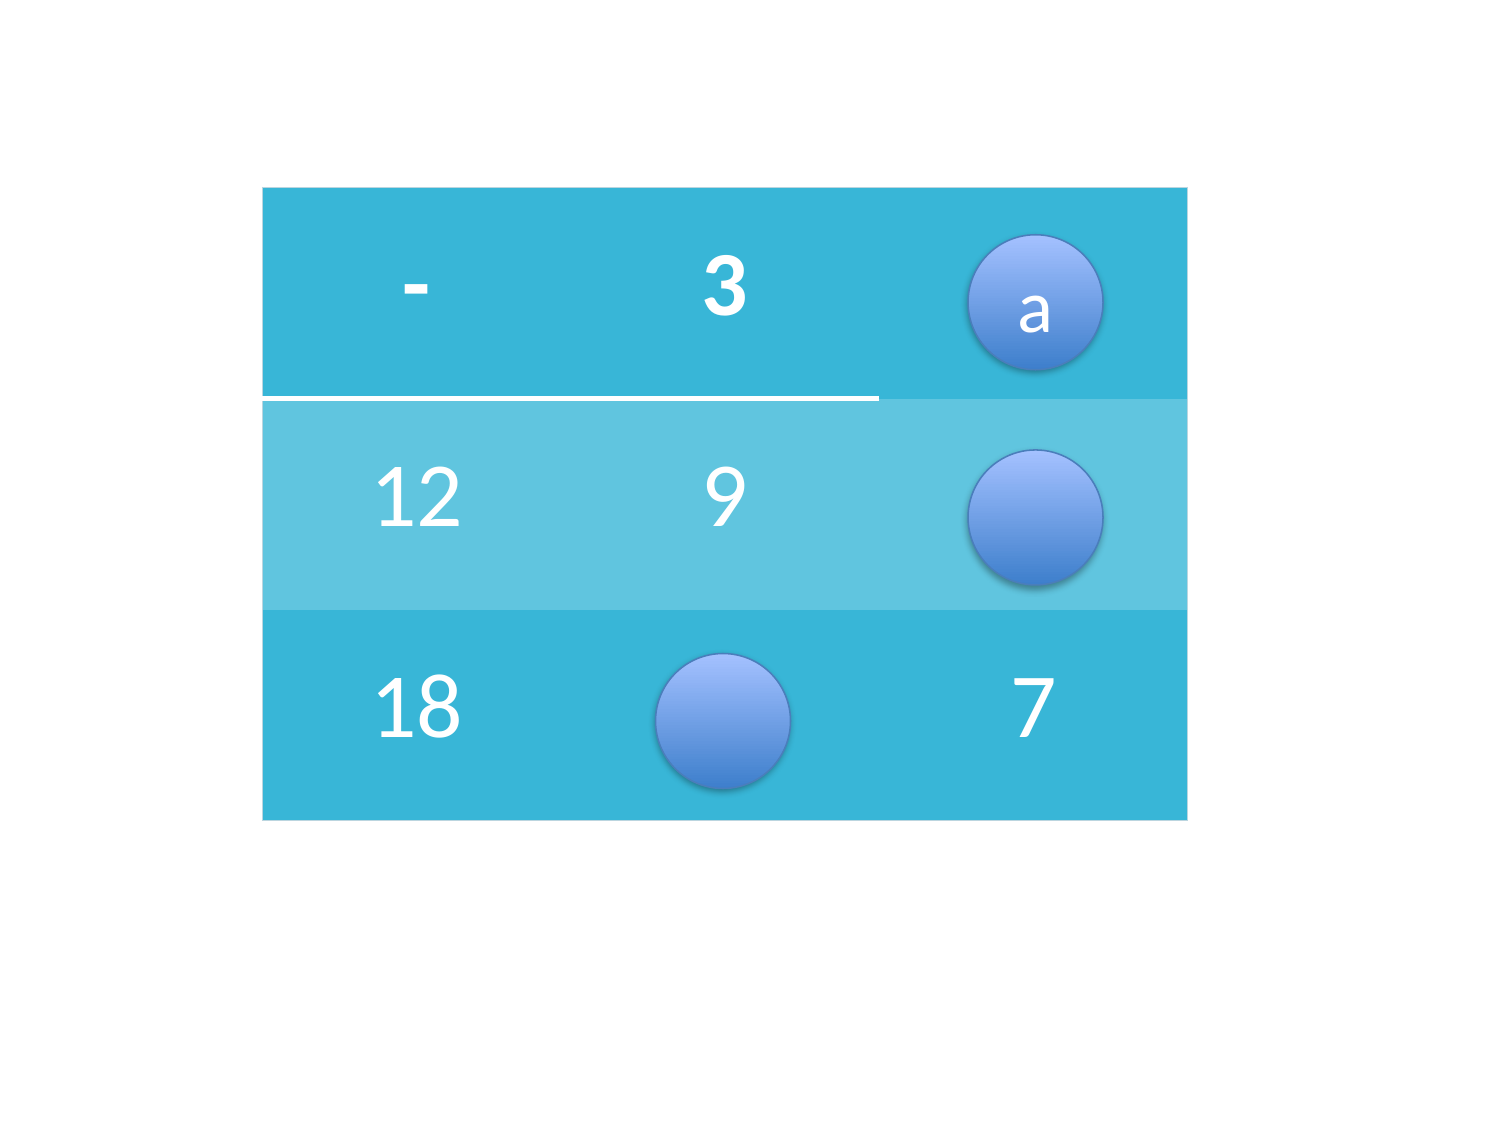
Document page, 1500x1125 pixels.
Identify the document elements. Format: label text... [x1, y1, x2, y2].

table_header 11 [879, 188, 1187, 399]
table_cell 9 [571, 401, 879, 610]
table_cell 7 [879, 610, 1187, 820]
text_box a [967, 233, 1104, 371]
text_box [654, 652, 792, 790]
table_cell 15 [571, 610, 879, 820]
table_cell 18 [263, 610, 571, 820]
table_header - [263, 188, 571, 396]
table_cell 1 [879, 399, 1187, 610]
table_cell 12 [263, 401, 571, 610]
text_box [967, 449, 1104, 586]
table_header 3 [571, 188, 879, 396]
